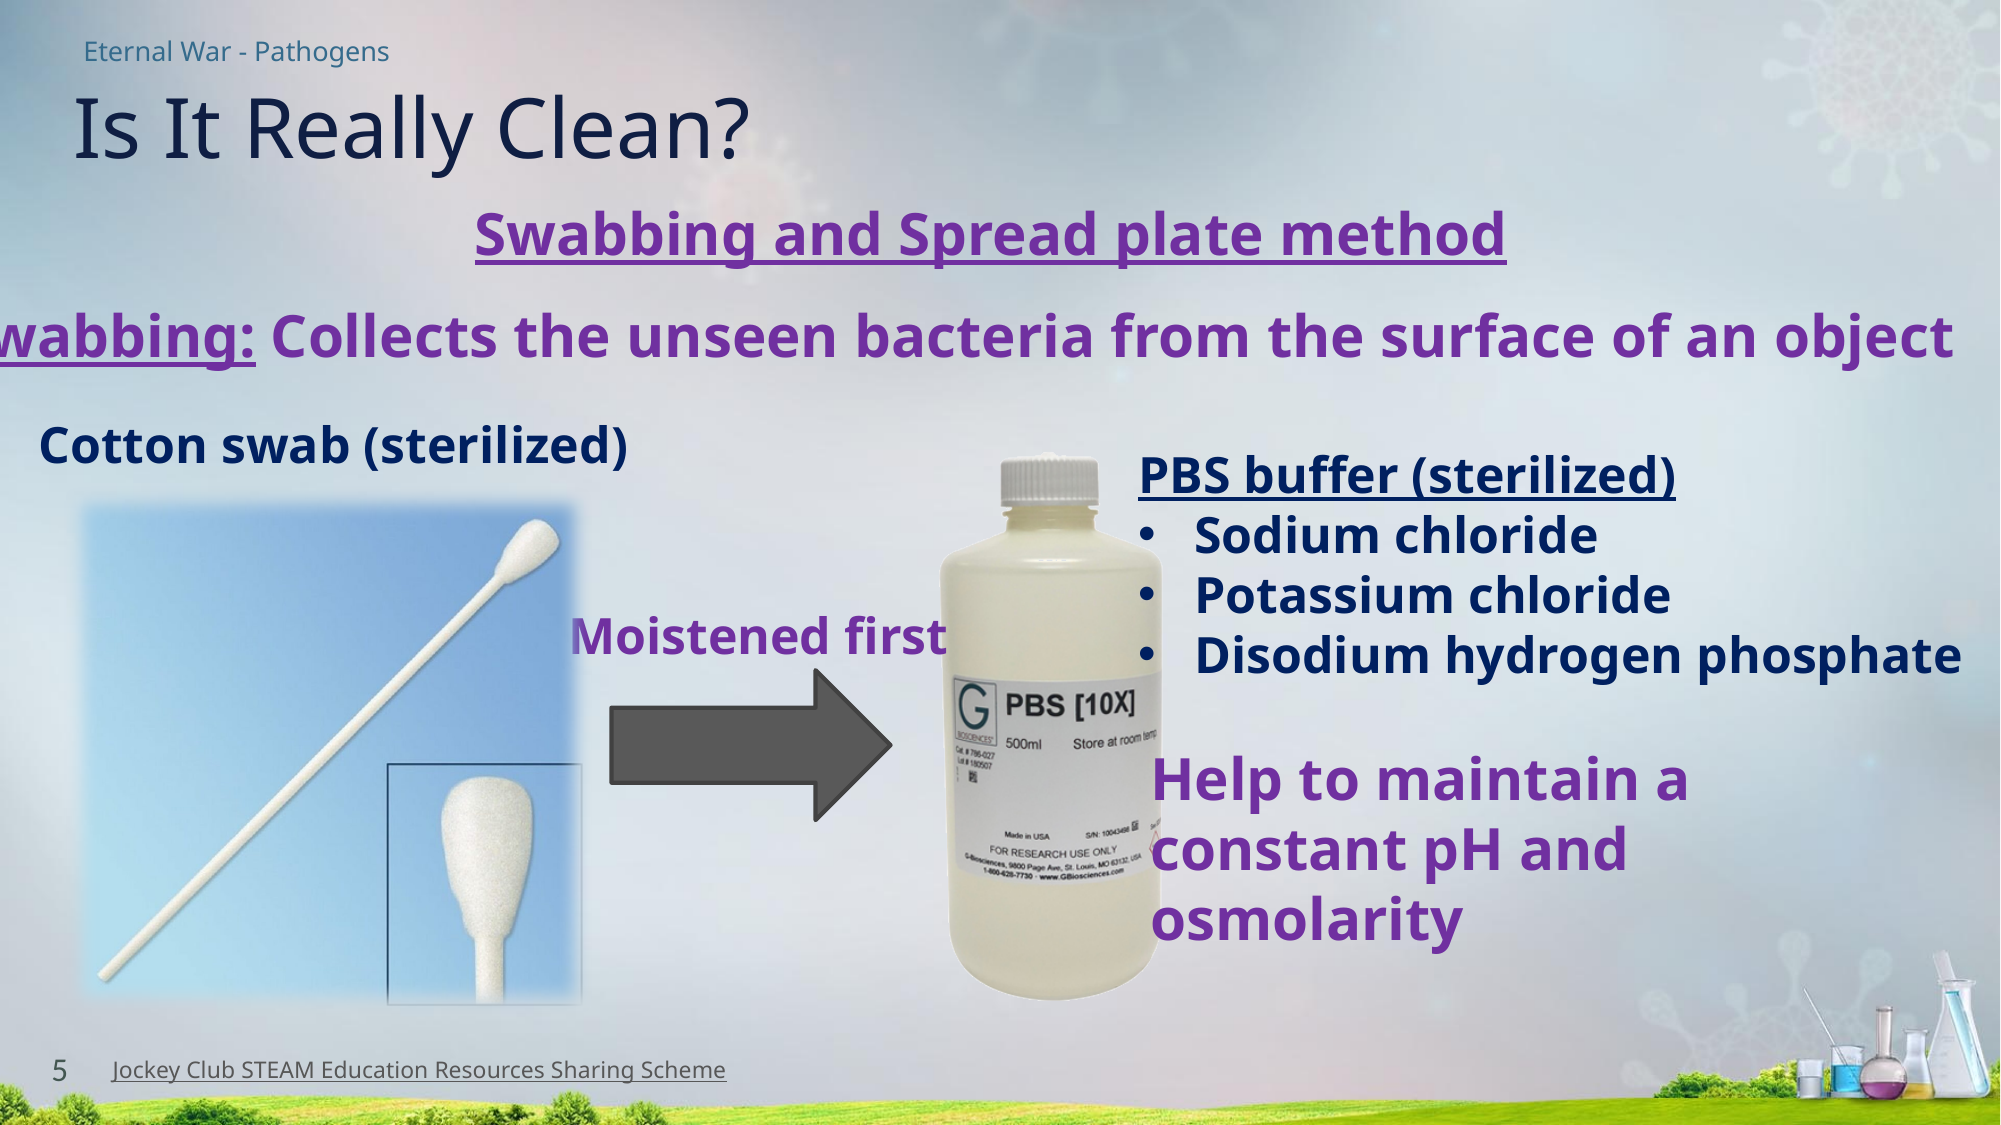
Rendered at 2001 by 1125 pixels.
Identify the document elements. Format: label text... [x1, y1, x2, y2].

text_box PBS buffer (sterilized) Sodium chloride Potassium chloride Disodium hydrogen phosphate [1123, 436, 1978, 691]
text_box Moistened first [595, 597, 763, 672]
text_box Is It Really Clean? [53, 17, 1464, 234]
text_box Swabbing: Collects the unseen bacteria from the surface of an object [0, 292, 1970, 377]
text_box Help to maintain a constant pH and osmolarity [1341, 735, 1721, 960]
slide_number 5 [18, 1038, 101, 1099]
text_box Swabbing and Spread plate method [459, 190, 1522, 275]
picture [0, 0, 2001, 1125]
text_box [609, 705, 763, 785]
text_box Cotton swab (sterilized) [23, 406, 643, 482]
